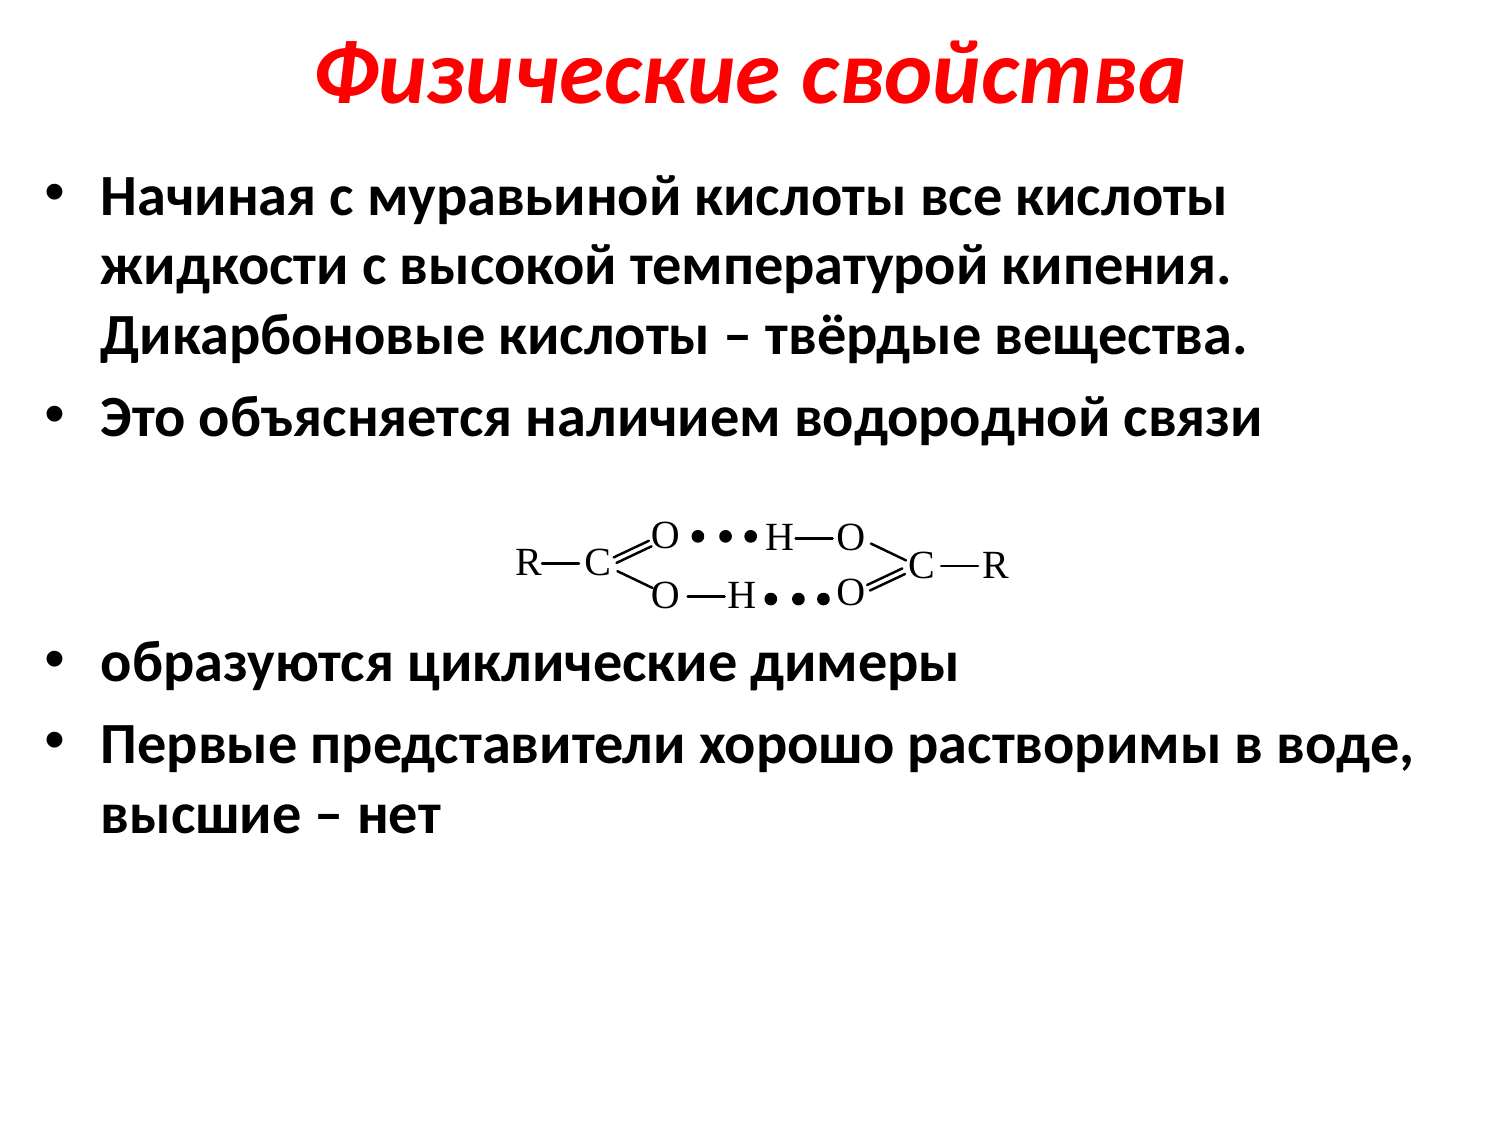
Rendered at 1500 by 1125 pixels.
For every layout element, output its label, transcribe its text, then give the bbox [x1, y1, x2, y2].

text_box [501, 503, 1022, 635]
title Физические свойства [74, 7, 1426, 126]
list Начиная с муравьиной кислоты все кислоты жидкости с высокой температурой кипения. Дикарбоновые кислоты – твёрдые вещества. Это объясняется наличием водородной связи образуются циклические димеры Первые представители хорошо растворимы в воде, высшие – нет [29, 148, 1471, 1083]
